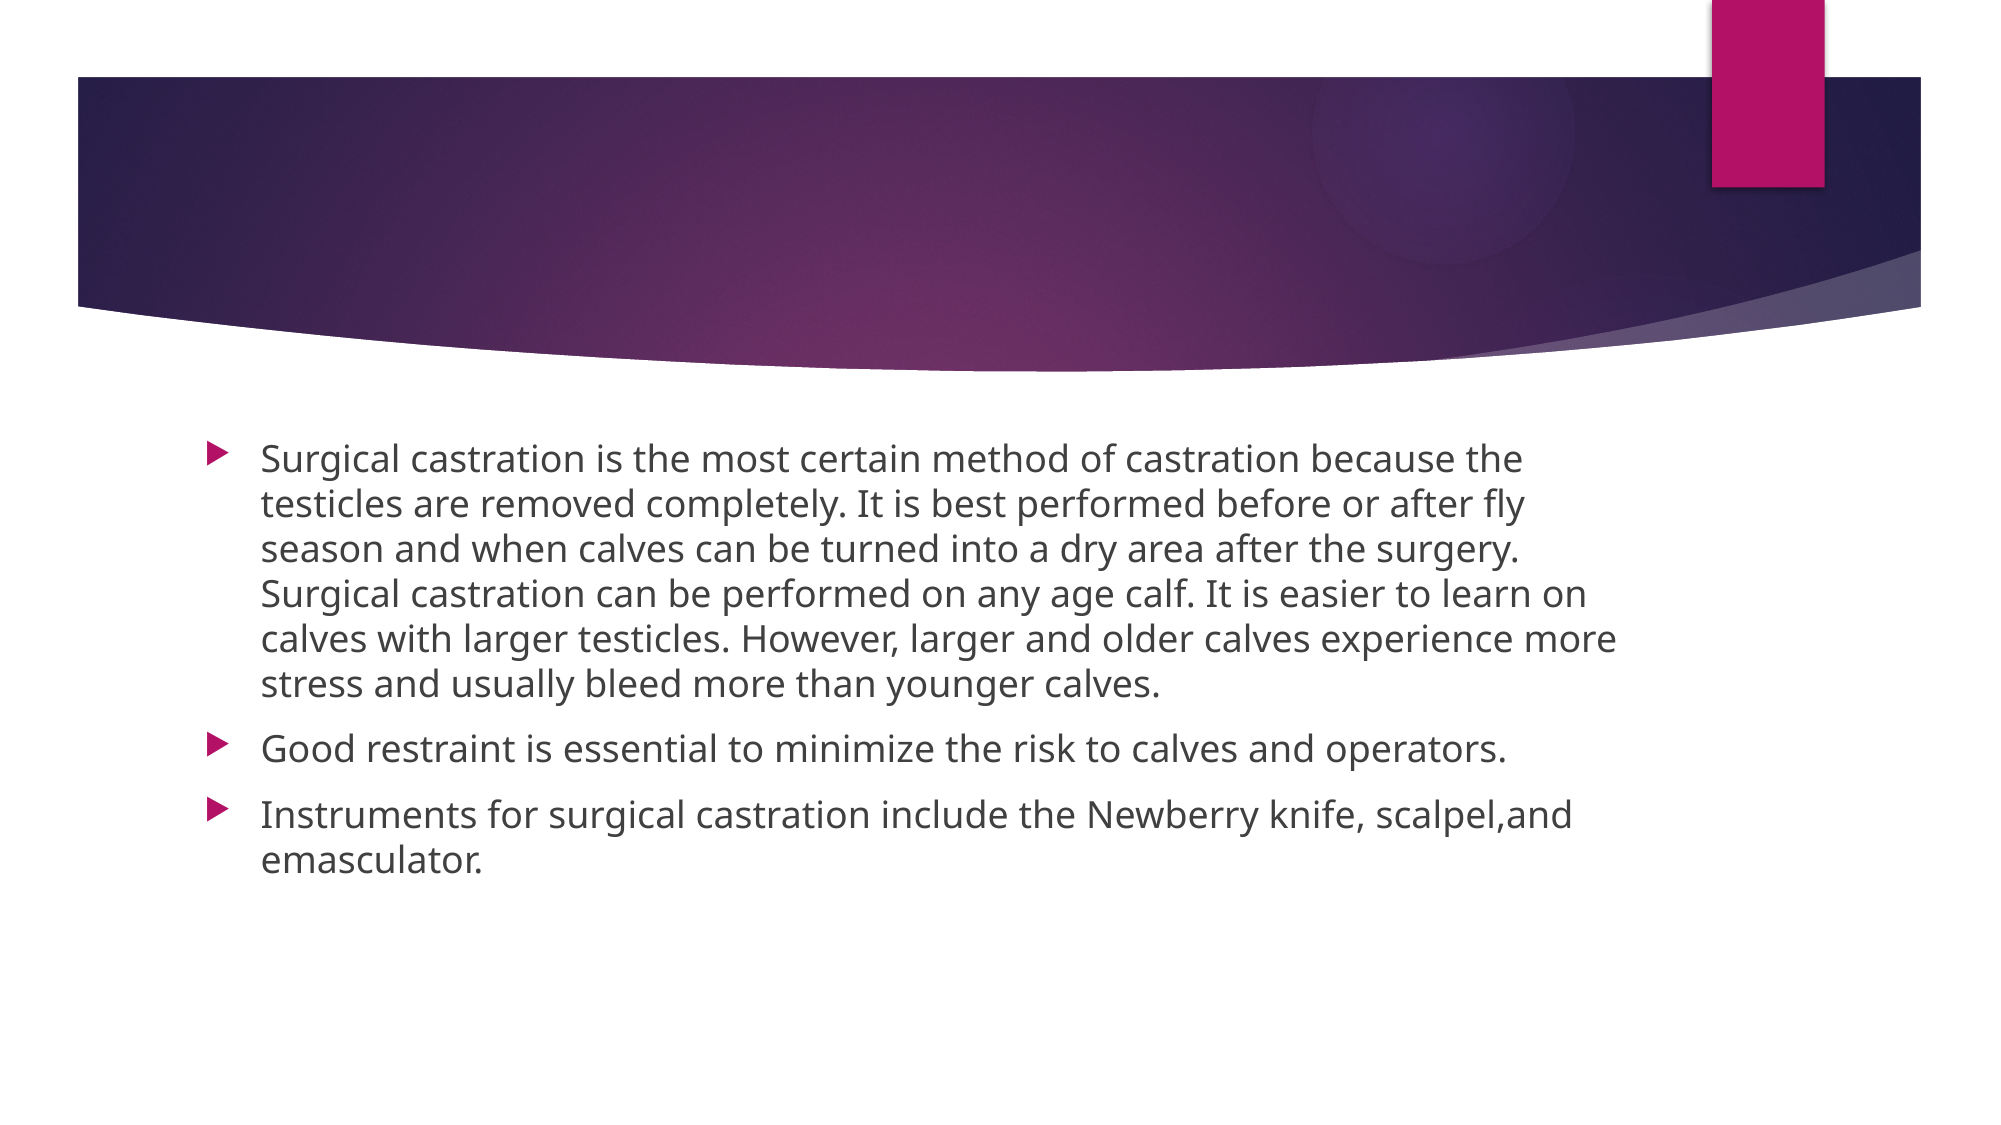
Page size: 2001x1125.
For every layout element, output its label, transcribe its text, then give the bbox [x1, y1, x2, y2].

list Surgical castration is the most certain method of castration because the testicles are removed completely. It is best performed before or after fly season and when calves can be turned into a dry area after the surgery. Surgical castration can be performed on any age calf. It is easier to learn on calves with larger testicles. However, larger and older calves experience more stress and usually bleed more than younger calves. Good restraint is essential to minimize the risk to calves and operators. Instruments for surgical castration include the Newberry knife, scalpel,and emasculator. [189, 427, 1638, 988]
